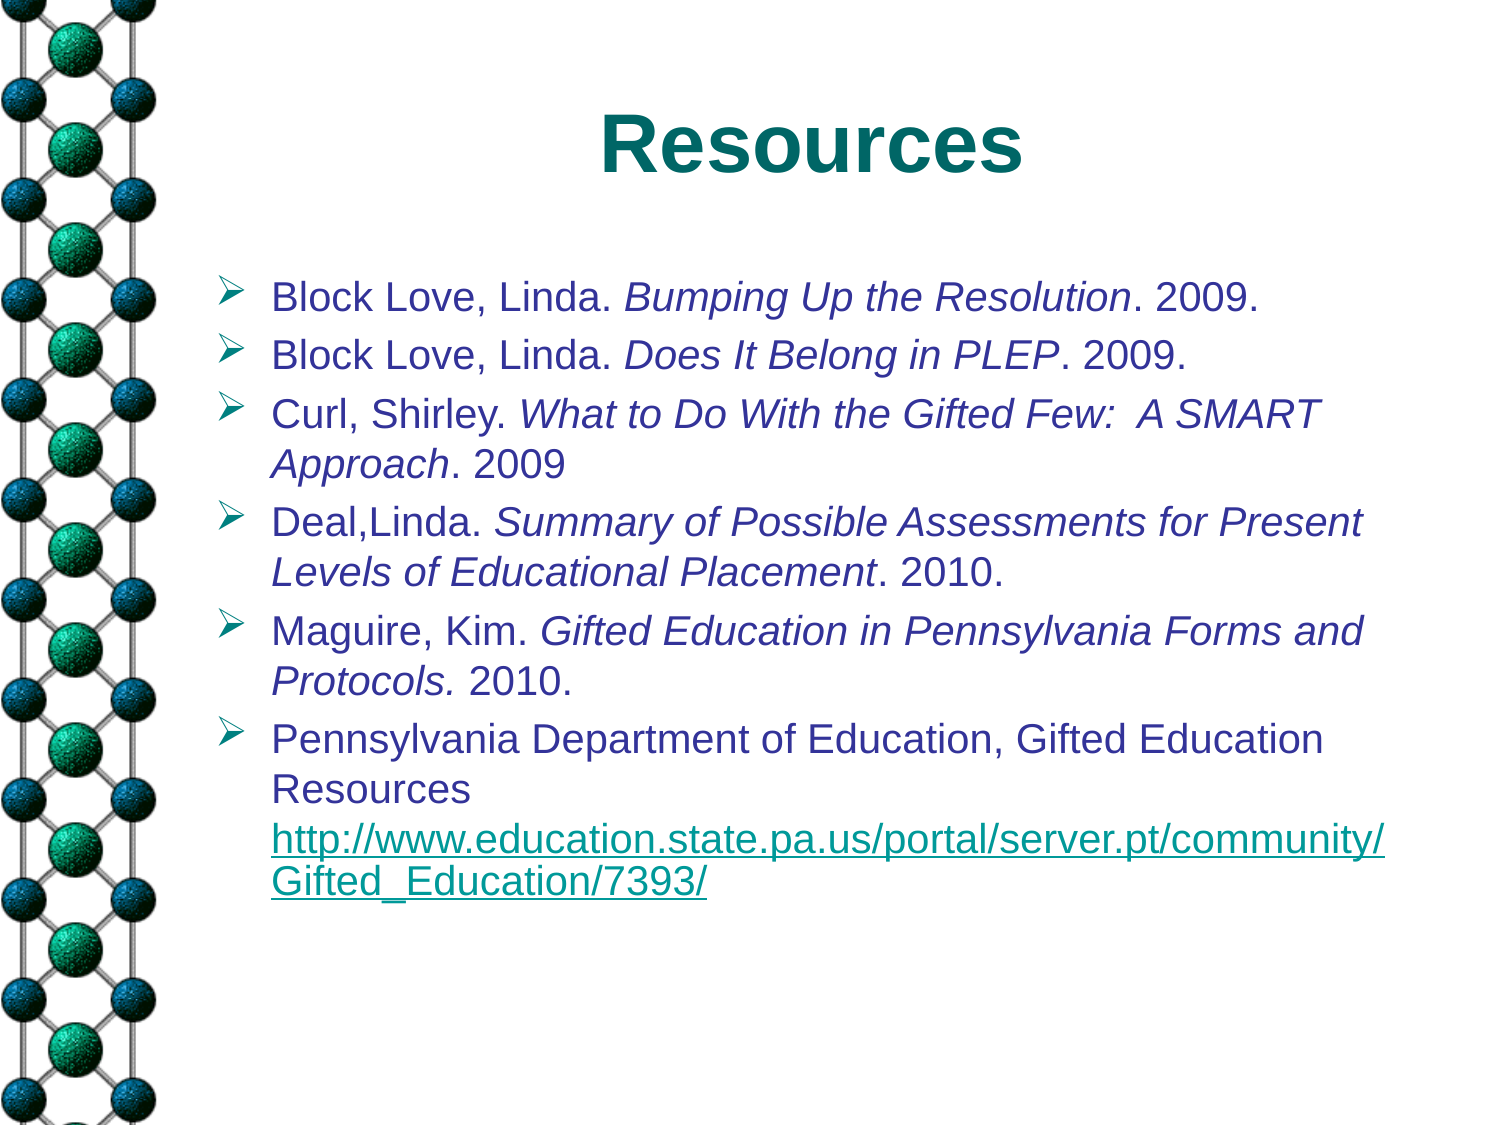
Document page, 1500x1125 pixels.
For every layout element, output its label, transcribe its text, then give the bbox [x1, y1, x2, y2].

picture [0, 0, 1500, 1125]
list Block Love, Linda. Bumping Up the Resolution. 2009. Block Love, Linda. Does It Belong in PLEP. 2009. Curl, Shirley. What to Do With the Gifted Few: A SMART Approach. 2009 Deal,Linda. Summary of Possible Assessments for Present Levels of Educational Placement. 2010. Maguire, Kim. Gifted Education in Pennsylvania Forms and Protocols. 2010. Pennsylvania Department of Education, Gifted Education Resourceshttp://www.education.state.pa.us/portal/server.pt/community/Gifted_Education/7393/ [199, 262, 1426, 1006]
title Resources [199, 44, 1426, 233]
